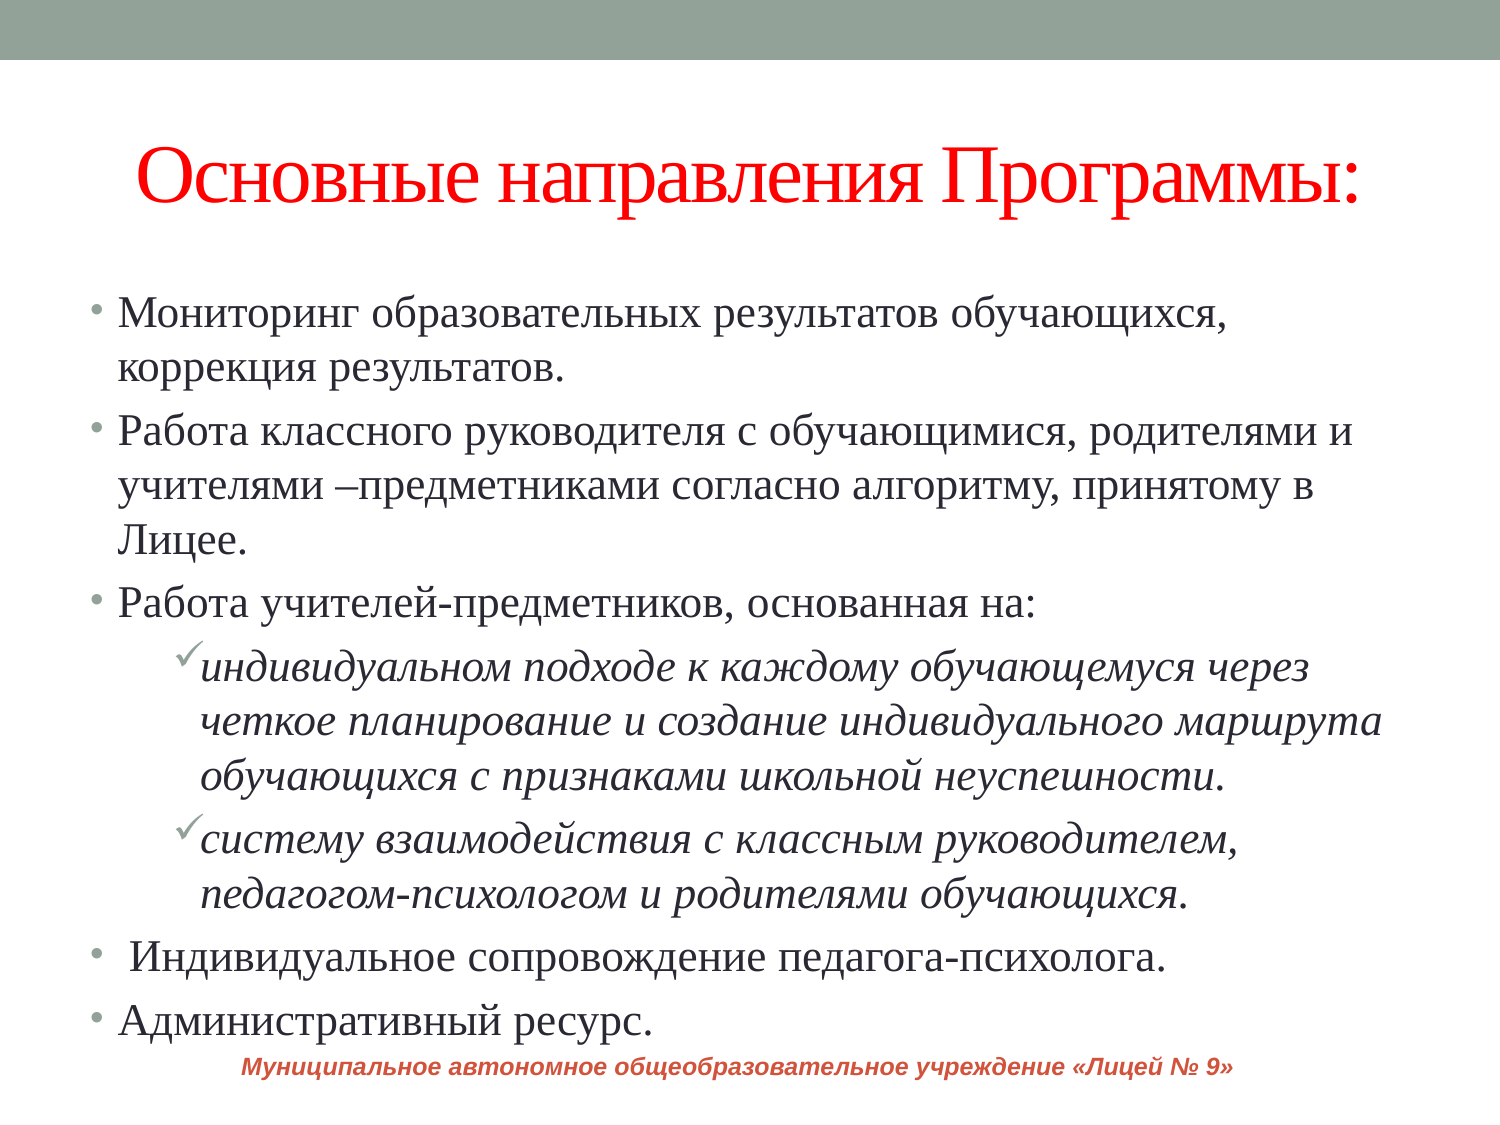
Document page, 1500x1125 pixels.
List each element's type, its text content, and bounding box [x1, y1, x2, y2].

title Основные направления Программы: [75, 87, 1425, 250]
list Мониторинг образовательных результатов обучающихся, коррекция результатов. Работа классного руководителя с обучающимися, родителями и учителями –предметниками согласно алгоритму, принятому в Лицее. Работа учителей-предметников, основанная на: индивидуальном подходе к каждому обучающемуся через четкое планирование и создание индивидуального маршрута обучающихся с признаками школьной неуспешности. систему взаимодействия с классным руководителем, педагогом-психологом и родителями обучающихся. Индивидуальное сопровождение педагога-психолога. Административный ресурс. [75, 274, 1436, 1059]
text_box Муниципальное автономное общеобразовательное учреждение «Лицей № 9» [194, 1043, 1282, 1118]
